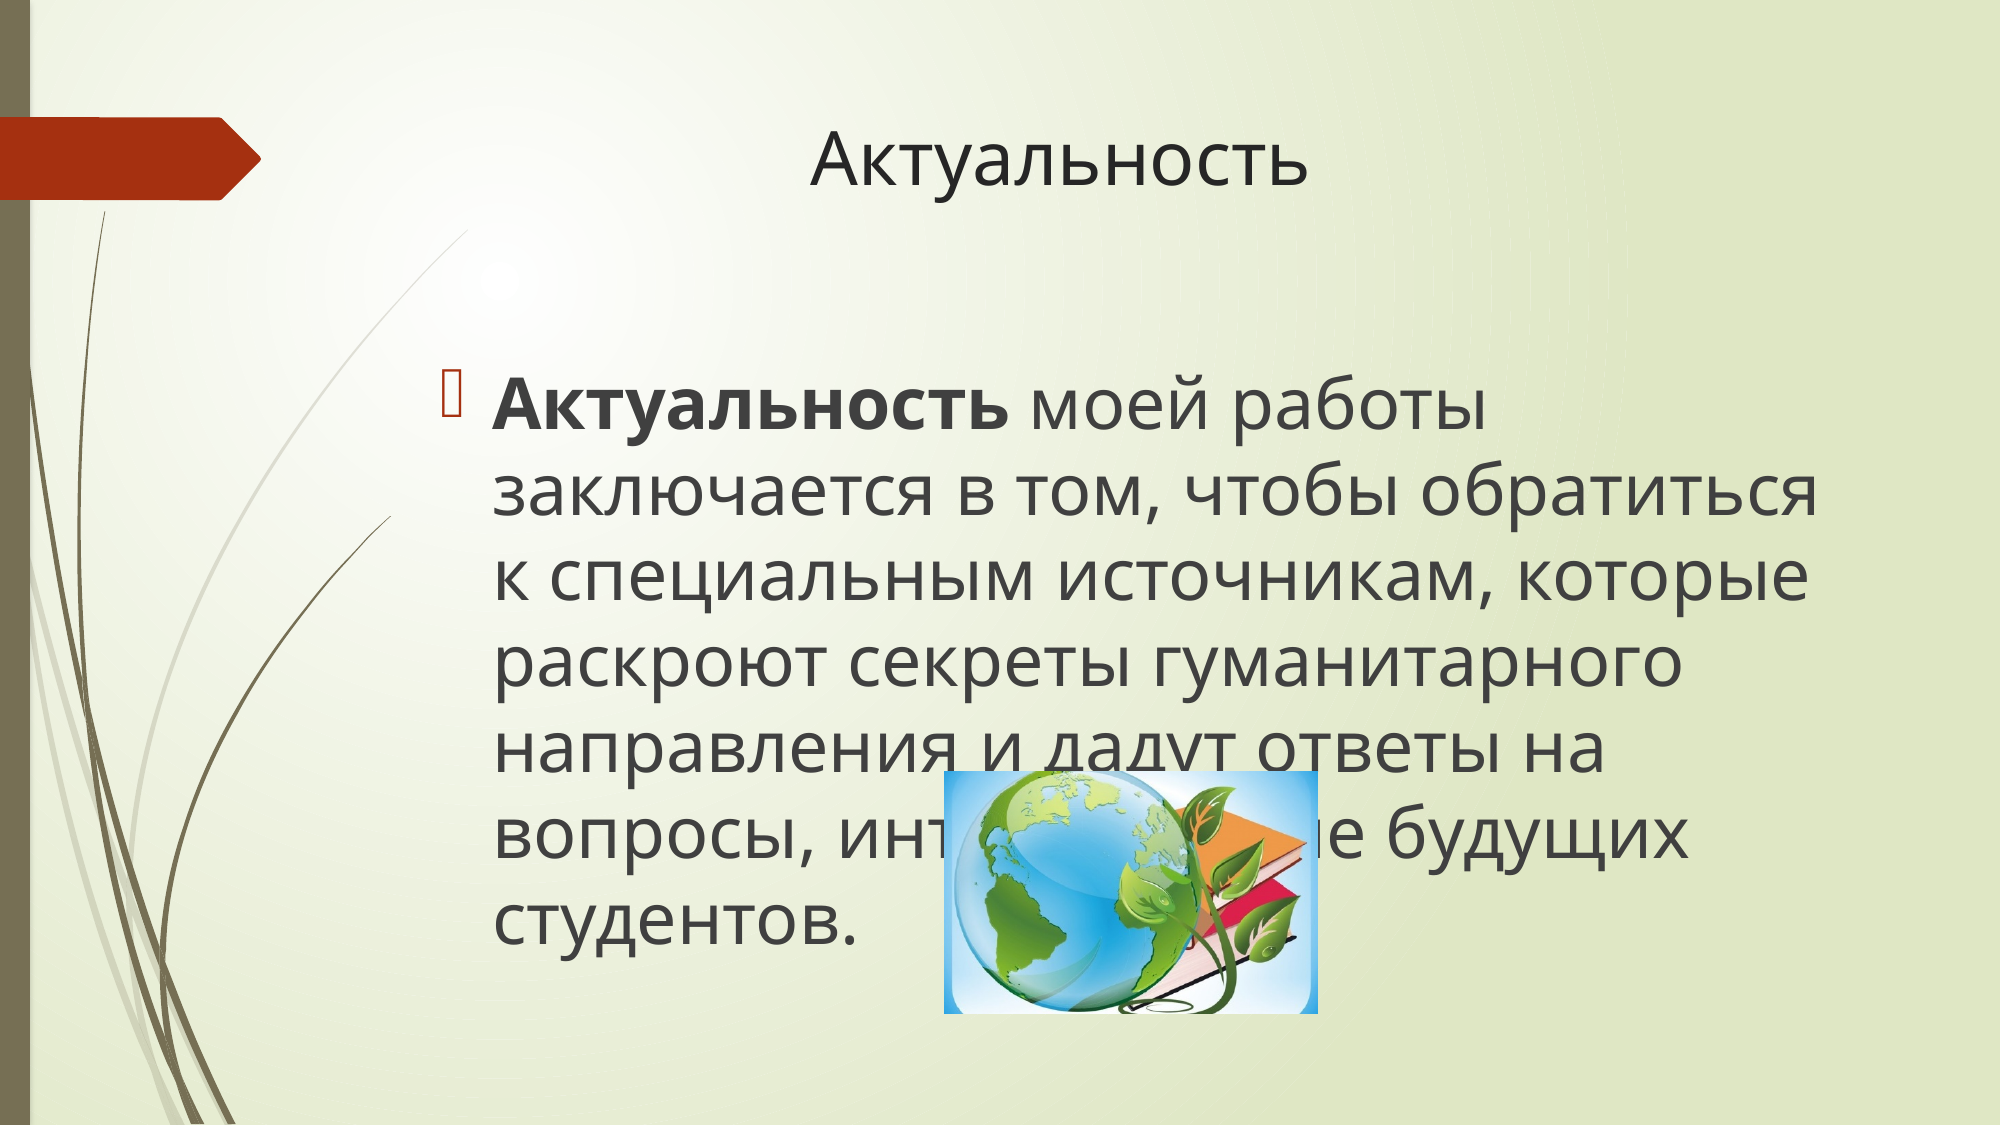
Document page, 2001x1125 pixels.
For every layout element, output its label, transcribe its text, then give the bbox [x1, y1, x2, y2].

picture [943, 771, 1318, 1014]
title Актуальность [425, 102, 1888, 313]
list Актуальность моей работы заключается в том, чтобы обратиться к специальным источникам, которые раскроют секреты гуманитарного направления и дадут ответы на вопросы, интересующие будущих студентов. [424, 350, 1888, 970]
